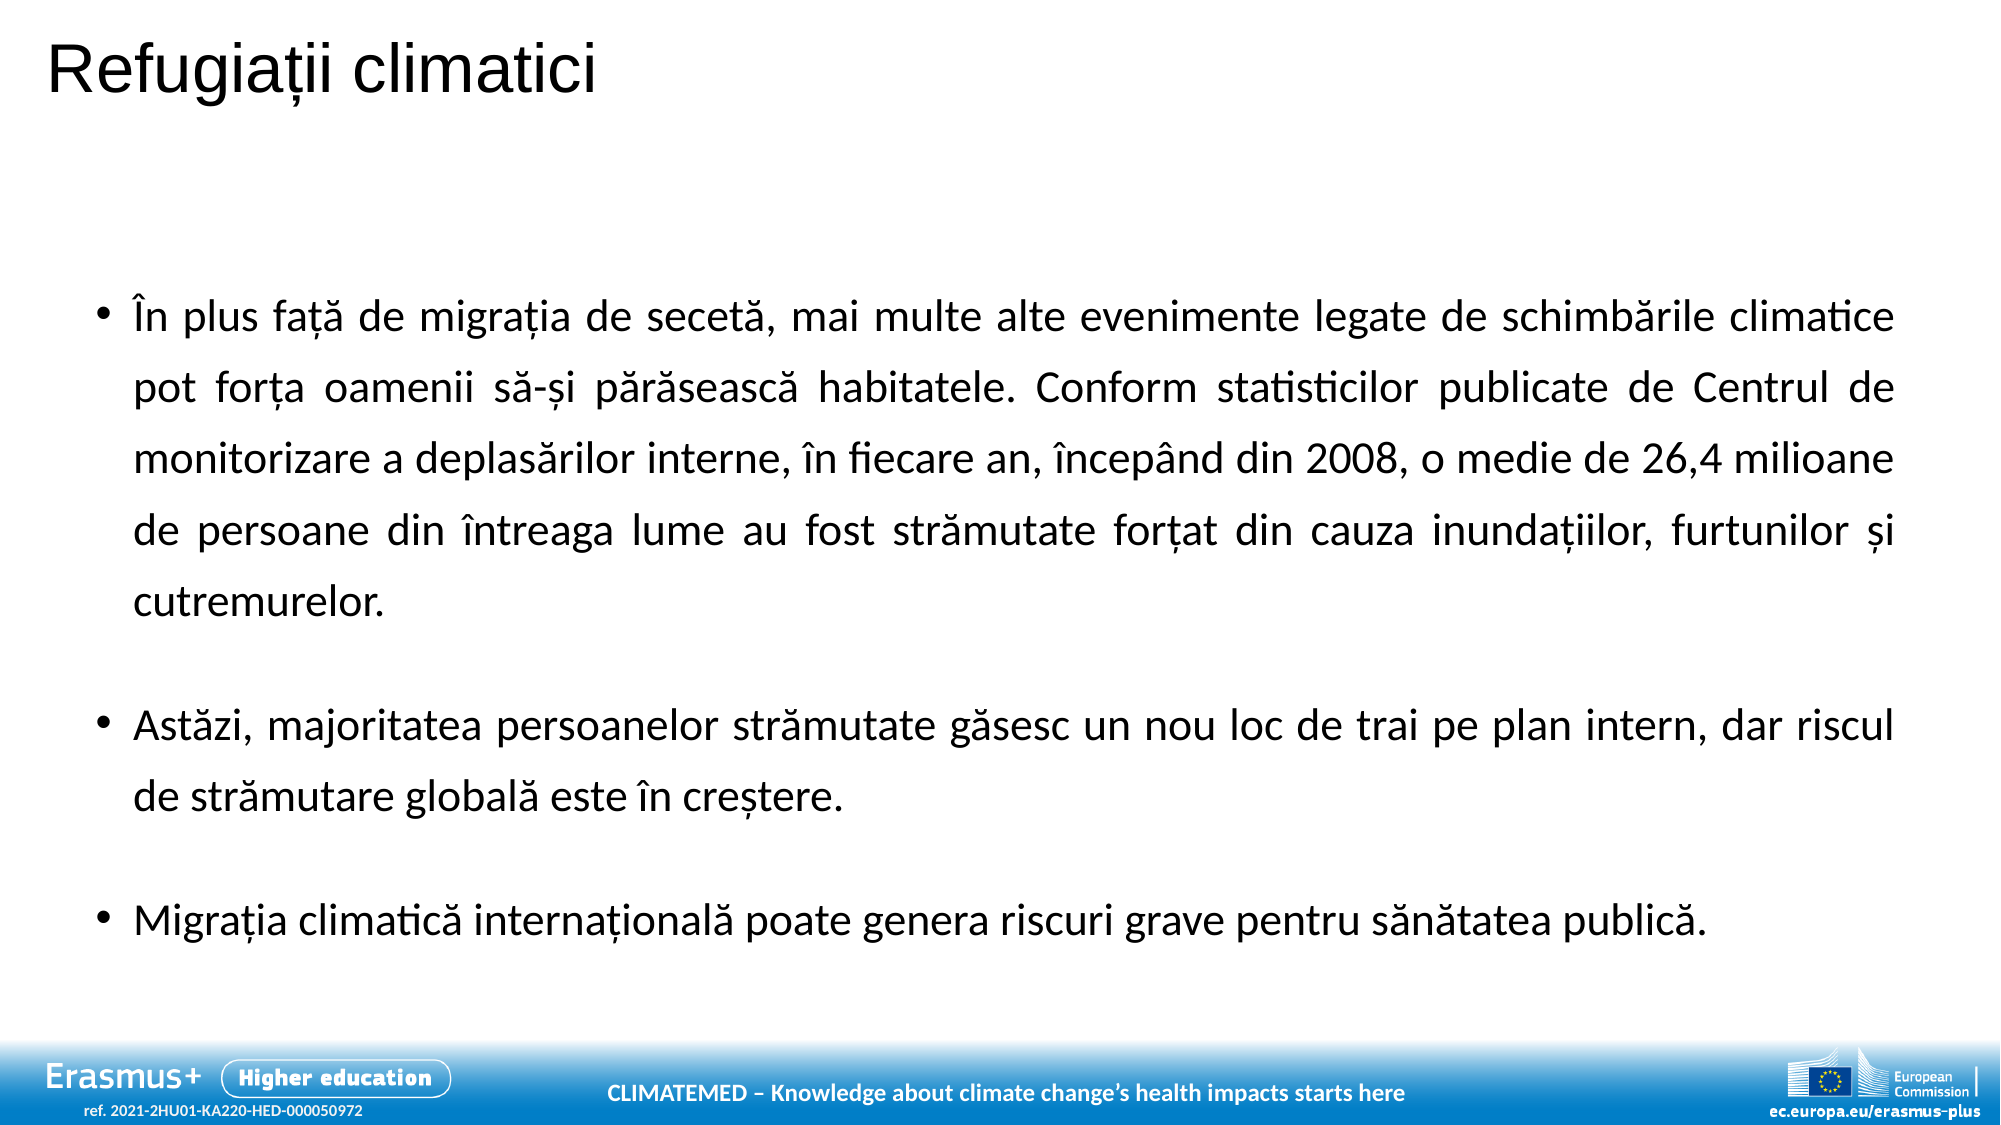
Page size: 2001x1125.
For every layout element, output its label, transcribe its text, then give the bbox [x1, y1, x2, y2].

title Refugiații climatici [31, 25, 1984, 116]
picture [0, 899, 2000, 1125]
list În plus față de migrația de secetă, mai multe alte evenimente legate de schimbările climatice pot forța oamenii să-și părăsească habitatele. Conform statisticilor publicate de Centrul de monitorizare a deplasărilor interne, în fiecare an, începând din 2008, o medie de 26,4 milioane de persoane din întreaga lume au fost strămutate forțat din cauza inundațiilor, furtunilor și cutremurelor. Astăzi, majoritatea persoanelor strămutate găsesc un nou loc de trai pe plan intern, dar riscul de strămutare globală este în creștere. Migrația climatică internațională poate genera riscuri grave pentru sănătatea publică. [80, 261, 1912, 1050]
